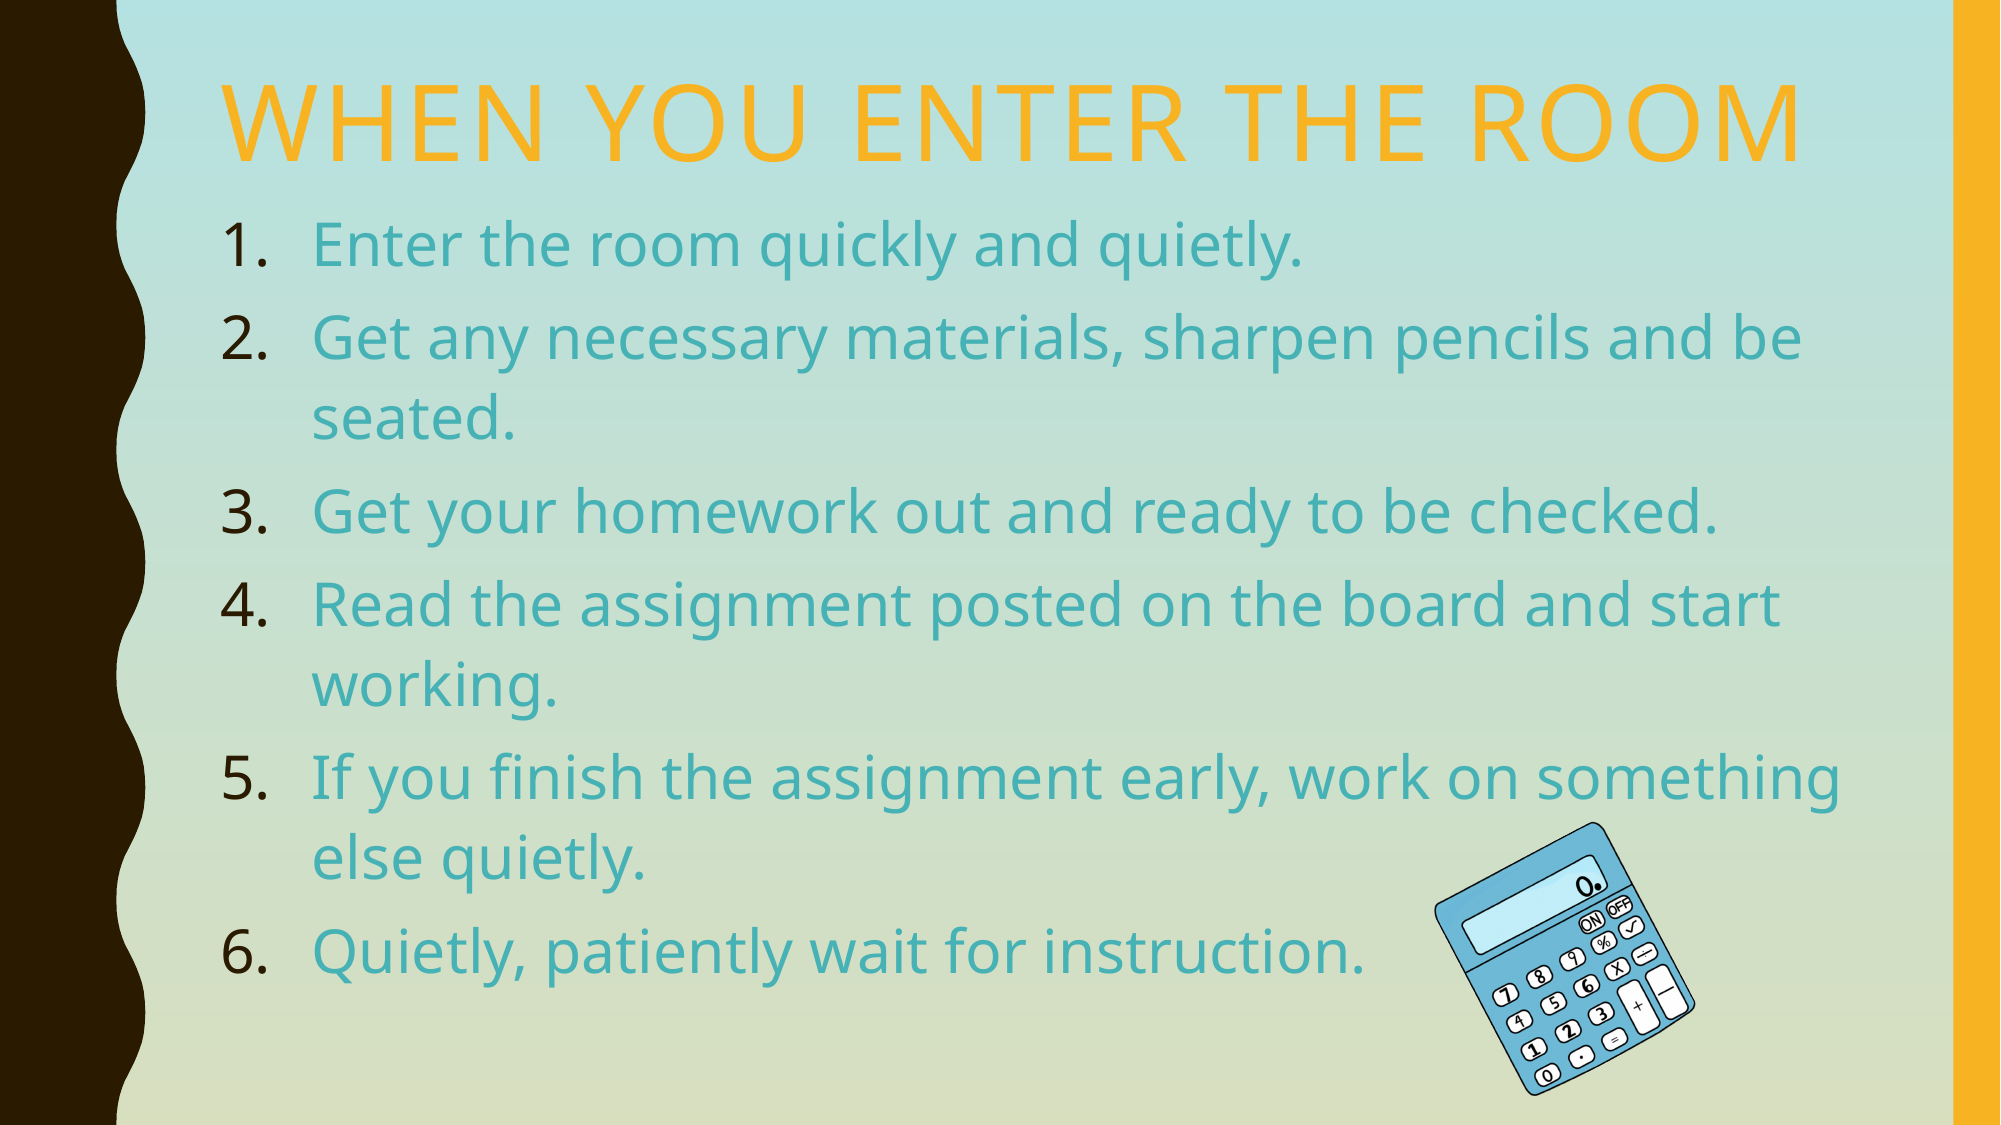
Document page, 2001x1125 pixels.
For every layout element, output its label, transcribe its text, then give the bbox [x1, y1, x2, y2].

title WHEN YOU ENTER THE ROOM [205, 62, 1875, 190]
list Enter the room quickly and quietly. Get any necessary materials, sharpen pencils and be seated. Get your homework out and ready to be checked. Read the assignment posted on the board and start working. If you finish the assignment early, work on something else quietly. Quietly, patiently wait for instruction. [205, 190, 1875, 1010]
picture [1430, 818, 1700, 1101]
